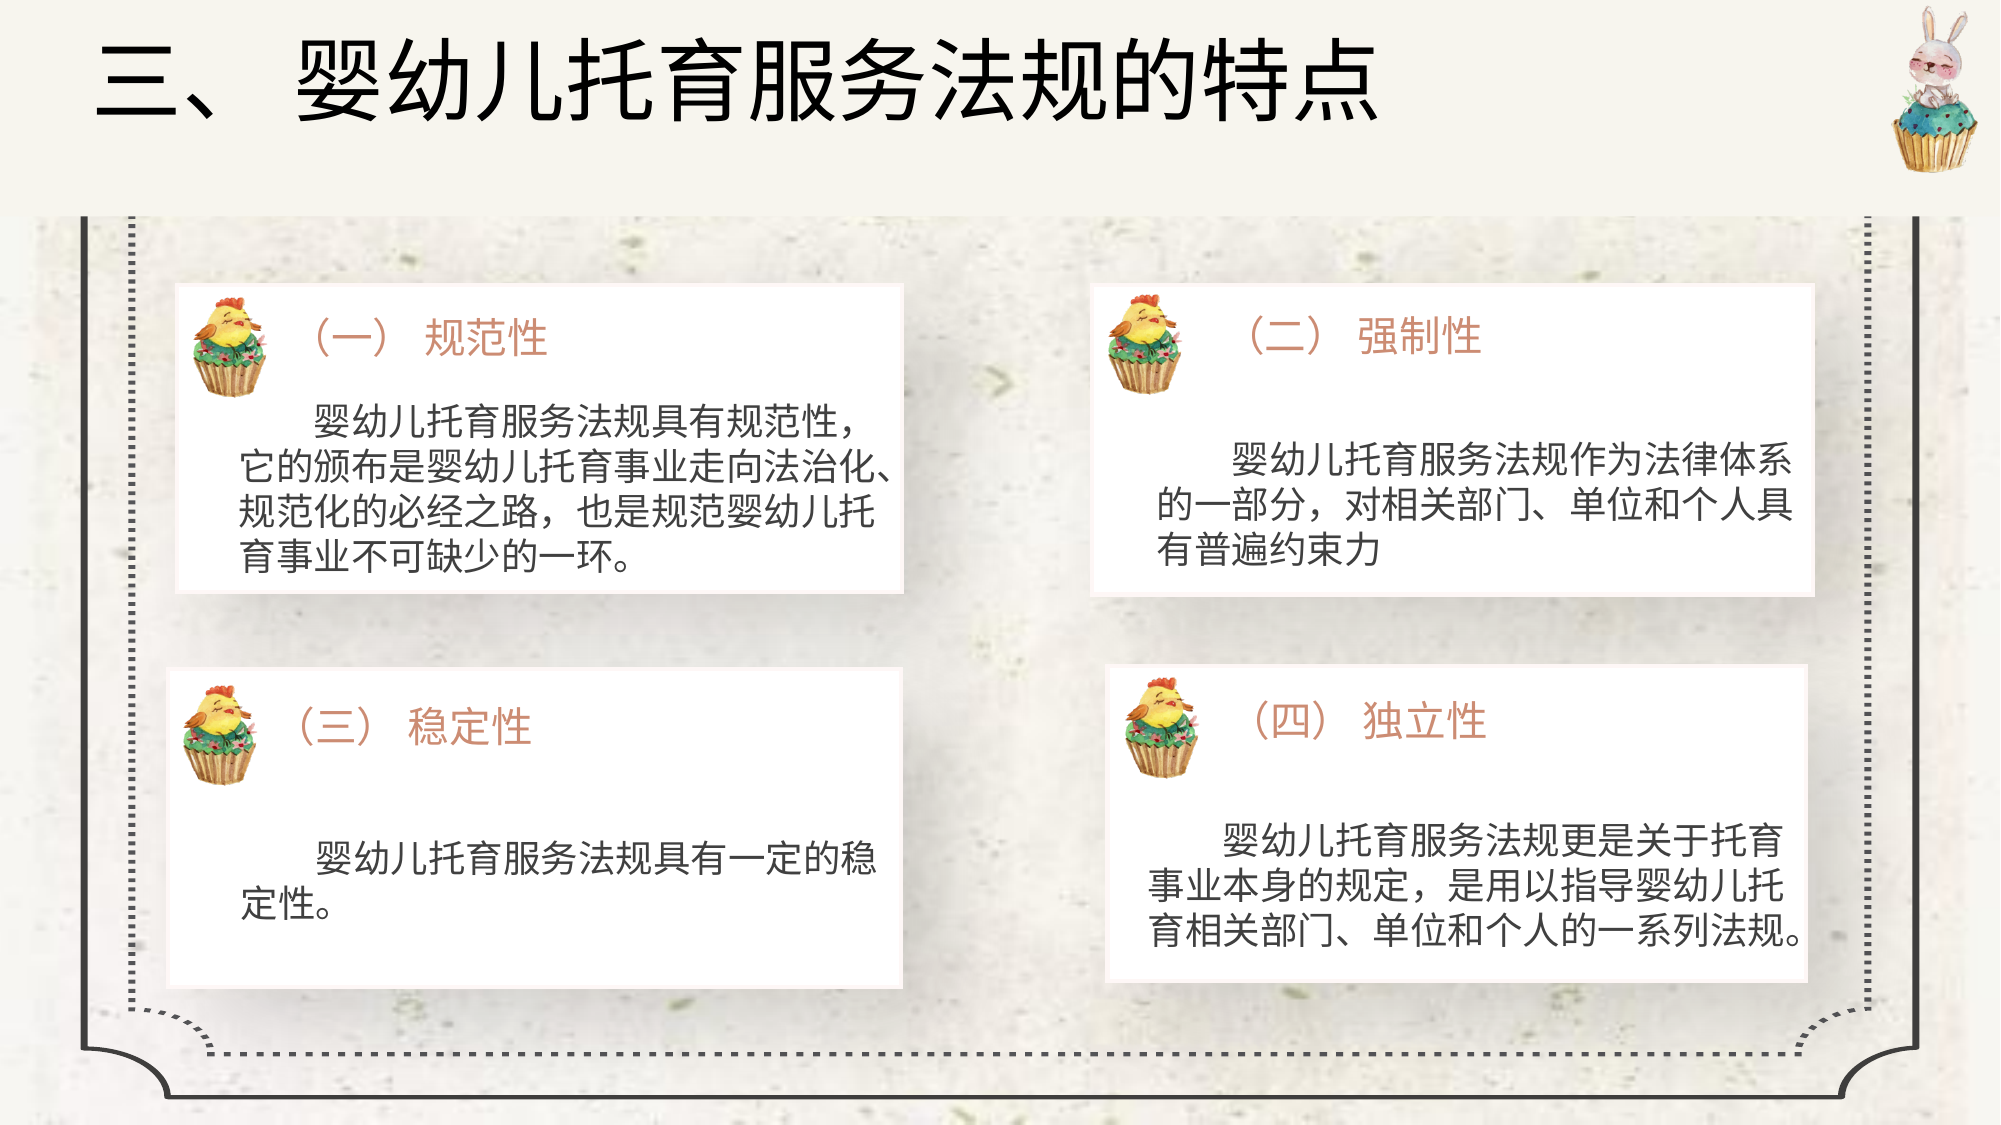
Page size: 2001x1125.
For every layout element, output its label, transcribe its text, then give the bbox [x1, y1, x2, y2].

text_box 婴幼儿托育服务法规作为法律体系的一部分，对相关部门、单位和个人具有普遍约束力 [1141, 428, 1816, 579]
text_box [1106, 665, 1807, 982]
text_box [0, 0, 2000, 218]
text_box [1091, 284, 1814, 596]
picture [0, 218, 2000, 1125]
picture [88, 218, 1912, 1095]
text_box （一） 规范性 [276, 294, 616, 381]
text_box [176, 284, 903, 593]
text_box 婴幼儿托育服务法规具有一定的稳定性。 [226, 827, 900, 933]
text_box （二） 强制性 [1208, 296, 1553, 375]
picture [1883, 5, 1985, 173]
text_box （四） 独立性 [1213, 677, 1611, 762]
text_box 婴幼儿托育服务法规更是关于托育事业本身的规定，是用以指导婴幼儿托育相关部门、单位和个人的一系列法规。 [1133, 809, 1807, 960]
text_box 婴幼儿托育服务法规具有规范性，它的颁布是婴幼儿托育事业走向法治化、规范化的必经之路，也是规范婴幼儿托育事业不可缺少的一环。 [223, 390, 898, 585]
text_box [167, 668, 902, 988]
text_box 三、 婴幼儿托育服务法规的特点 [14, 28, 1740, 142]
text_box （三） 稳定性 [266, 683, 656, 768]
